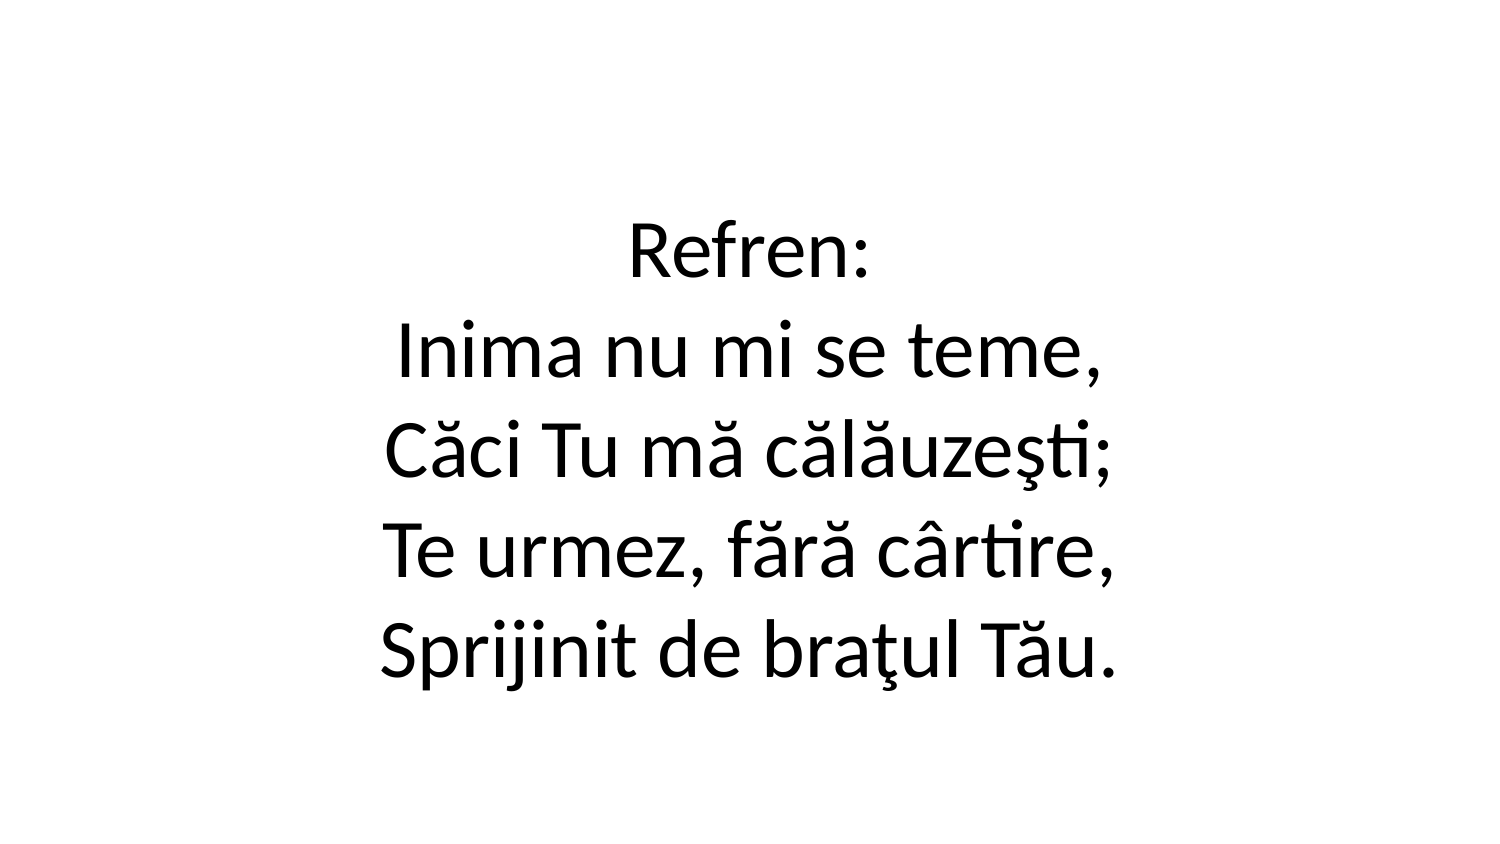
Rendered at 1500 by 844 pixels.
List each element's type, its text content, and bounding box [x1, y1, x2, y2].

text_box Refren: Inima nu mi se teme, Căci Tu mă călăuzeşti; Te urmez, fără cârtire, Sprijinit de braţul Tău. [364, 142, 1136, 702]
